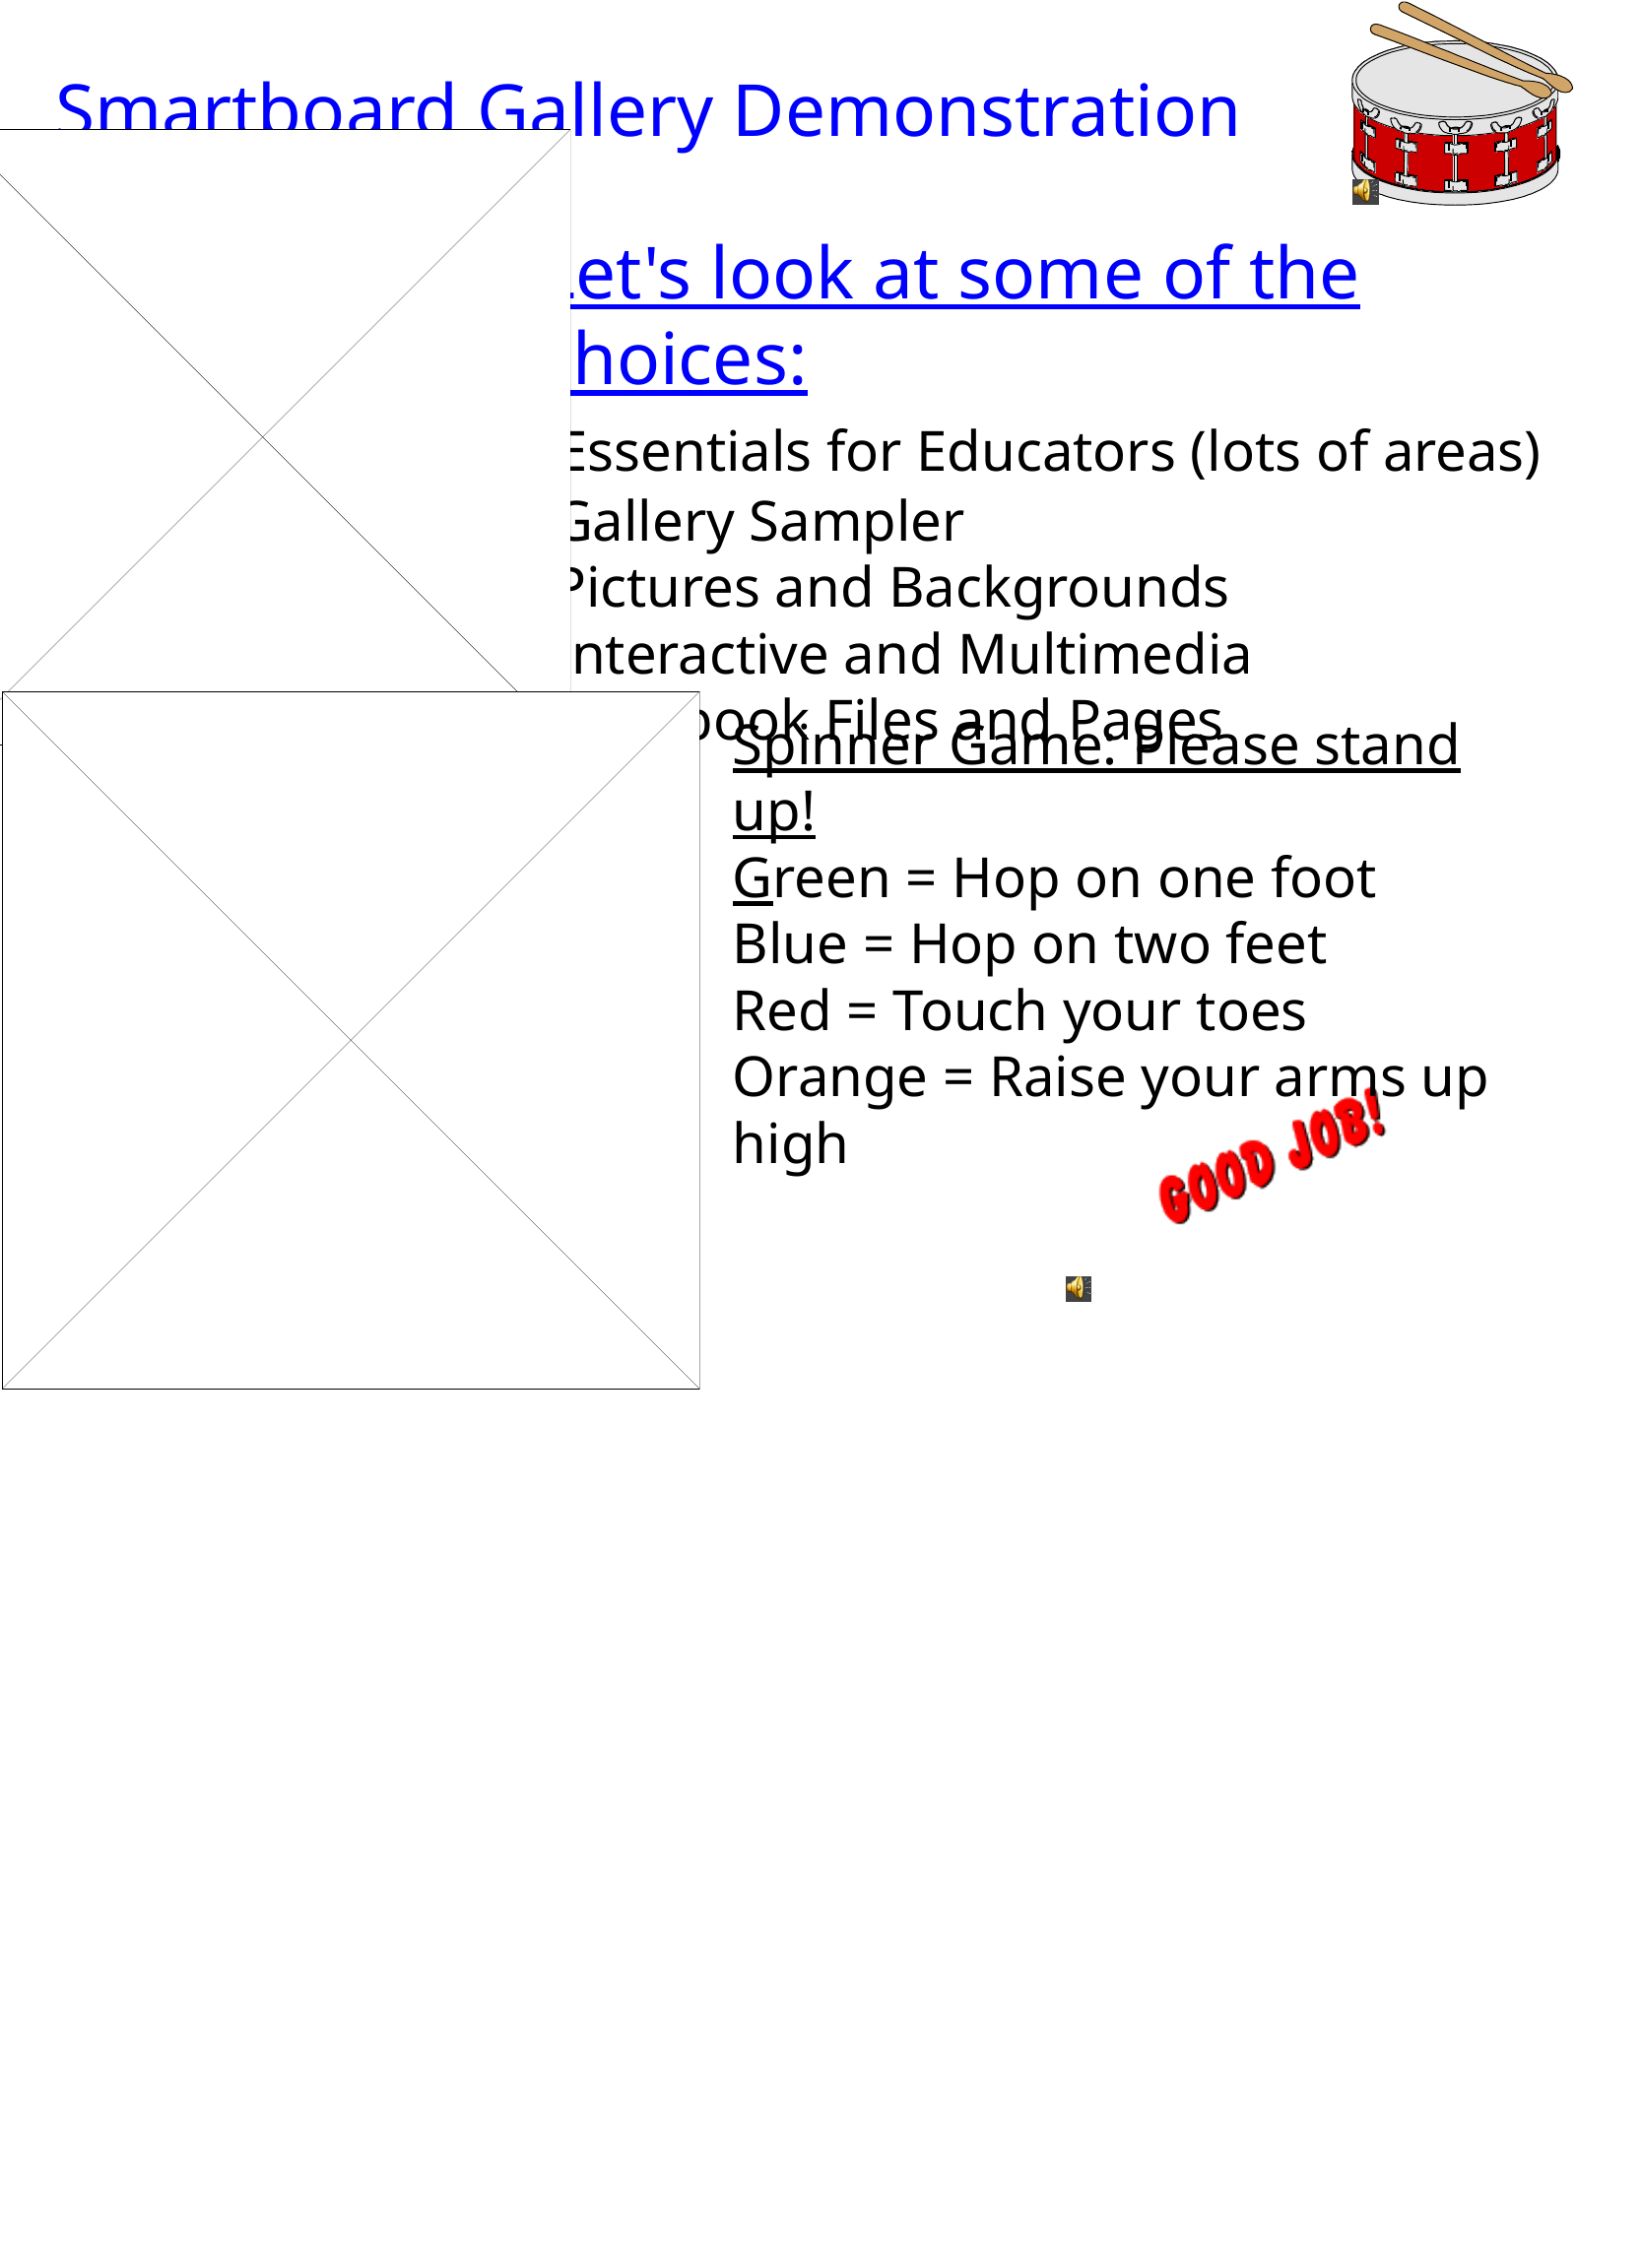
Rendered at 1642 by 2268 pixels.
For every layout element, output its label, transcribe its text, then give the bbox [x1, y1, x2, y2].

text_box Let's look at some of the choices: ·Essentials for Educators (lots of areas) ·Gallery Sampler ·Pictures and Backgrounds ·Interactive and Multimedia ·Notebook Files and Pages [571, 219, 1579, 759]
text_box Spinner Game: Please stand up! Green = Hop on one foot Blue = Hop on two feet Red = Touch your toes Orange = Raise your arms up high [718, 701, 1560, 1182]
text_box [1064, 995, 1477, 1304]
text_box Smartboard Gallery Demonstration [40, 57, 1277, 159]
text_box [1351, 1, 1573, 207]
